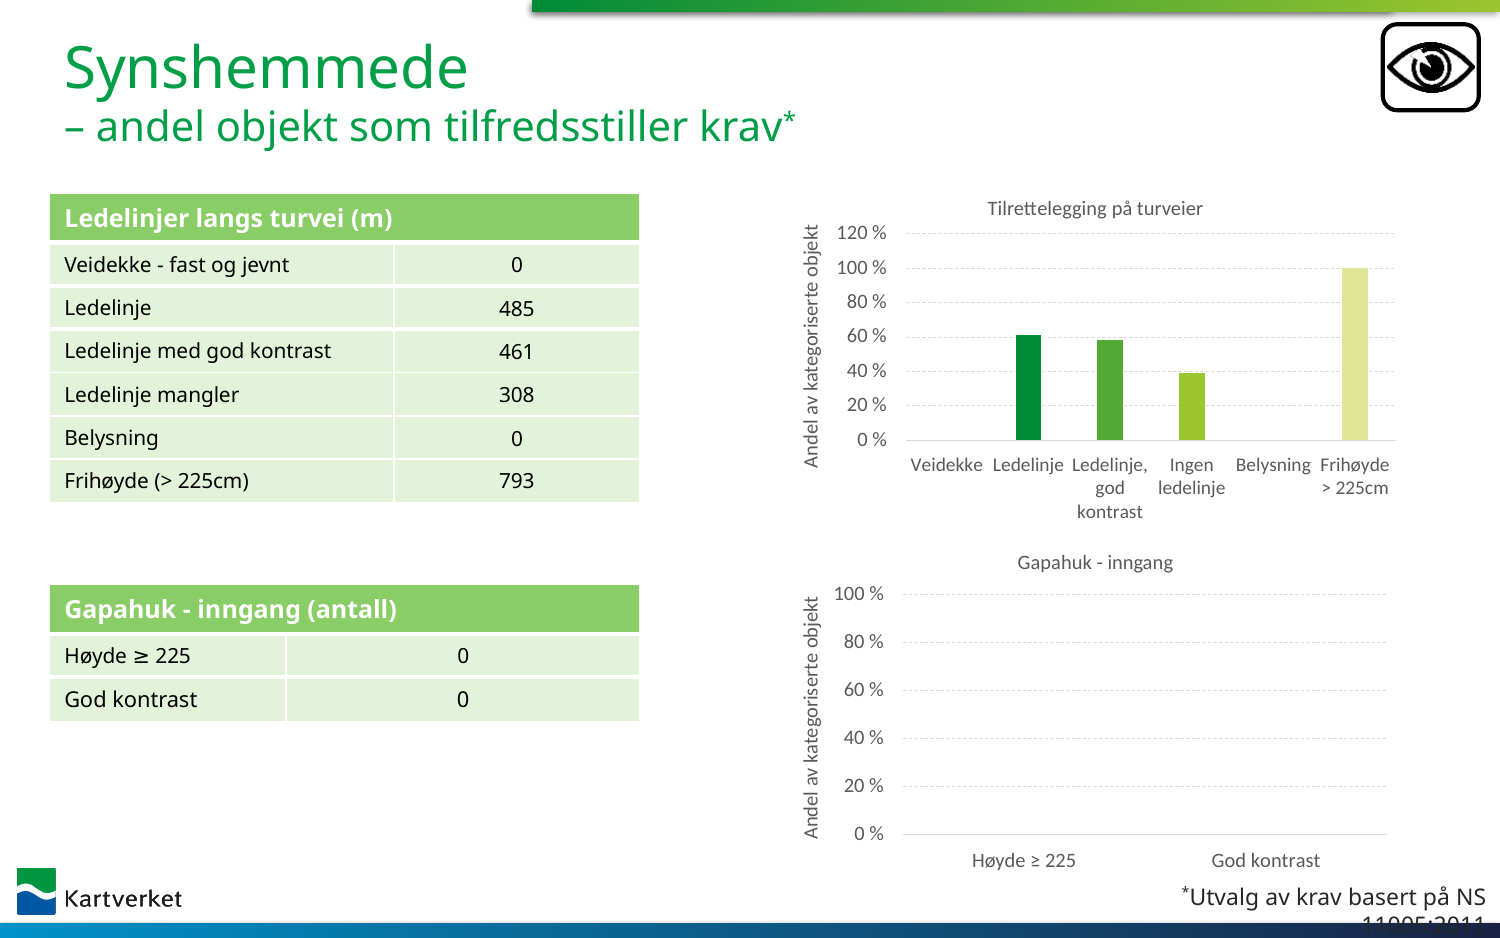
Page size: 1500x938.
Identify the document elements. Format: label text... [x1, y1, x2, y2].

picture [791, 187, 1400, 526]
table_cell Veidekke - fast og jevnt [50, 245, 393, 284]
table_cell Ledelinje [50, 288, 393, 327]
table_cell 485 [395, 288, 639, 327]
table_cell 793 [395, 460, 639, 502]
picture [791, 541, 1400, 880]
table_cell 461 [395, 331, 639, 372]
text_box *Utvalg av krav basert på NS 11005:2011 [1068, 873, 1500, 938]
table_cell Belysning [50, 417, 393, 458]
table_cell Ledelinje mangler [50, 373, 393, 415]
table_cell God kontrast [50, 679, 285, 721]
table_cell 0 [287, 679, 639, 721]
table_cell 0 [287, 636, 639, 675]
table_cell 0 [395, 417, 639, 458]
table_cell Høyde ≥ 225 [50, 636, 285, 675]
table_cell Ledelinje med god kontrast [50, 331, 393, 372]
table_cell 0 [395, 245, 639, 284]
text_box Synshemmede – andel objekt som tilfredsstiller krav* [49, 24, 1431, 158]
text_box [1382, 24, 1480, 111]
table_header Gapahuk - inngang (antall) [50, 585, 639, 632]
table_cell 308 [395, 373, 639, 415]
table_header Ledelinjer langs turvei (m) [50, 194, 639, 240]
table_cell Frihøyde (> 225cm) [50, 460, 393, 502]
